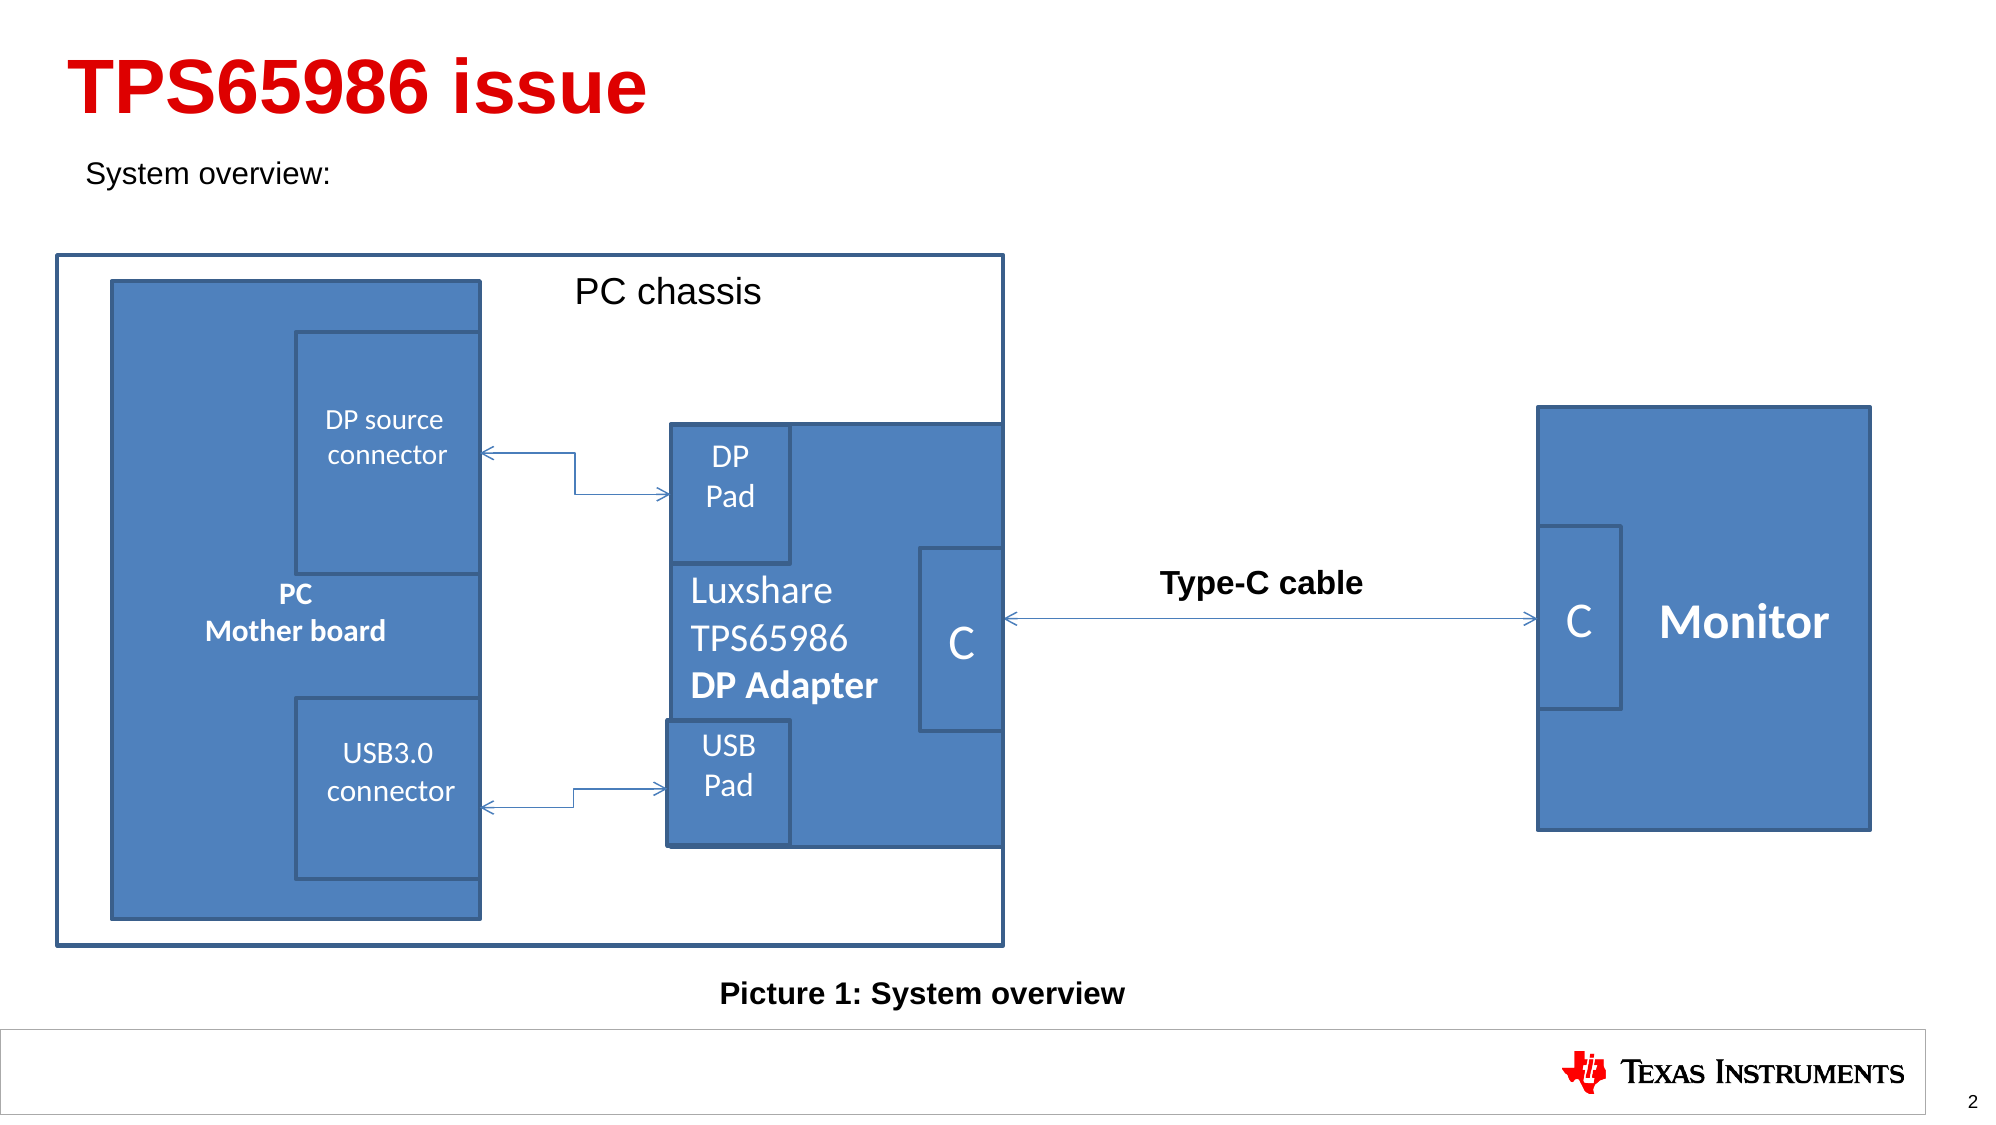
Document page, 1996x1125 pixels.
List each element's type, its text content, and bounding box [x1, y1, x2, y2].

text_box Monitor [1537, 407, 1871, 830]
text_box System overview: [65, 142, 1057, 201]
title TPS65986 issue [50, 23, 1897, 158]
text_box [479, 788, 668, 808]
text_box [479, 452, 671, 495]
text_box C [1537, 526, 1621, 710]
text_box r [57, 255, 1004, 946]
text_box PC chassis [554, 256, 783, 322]
picture [1562, 1051, 1904, 1081]
text_box Picture 1: System overview [699, 963, 1159, 1022]
slide_number 2 [1529, 1081, 1996, 1116]
text_box Type-C cable [1139, 551, 1385, 612]
